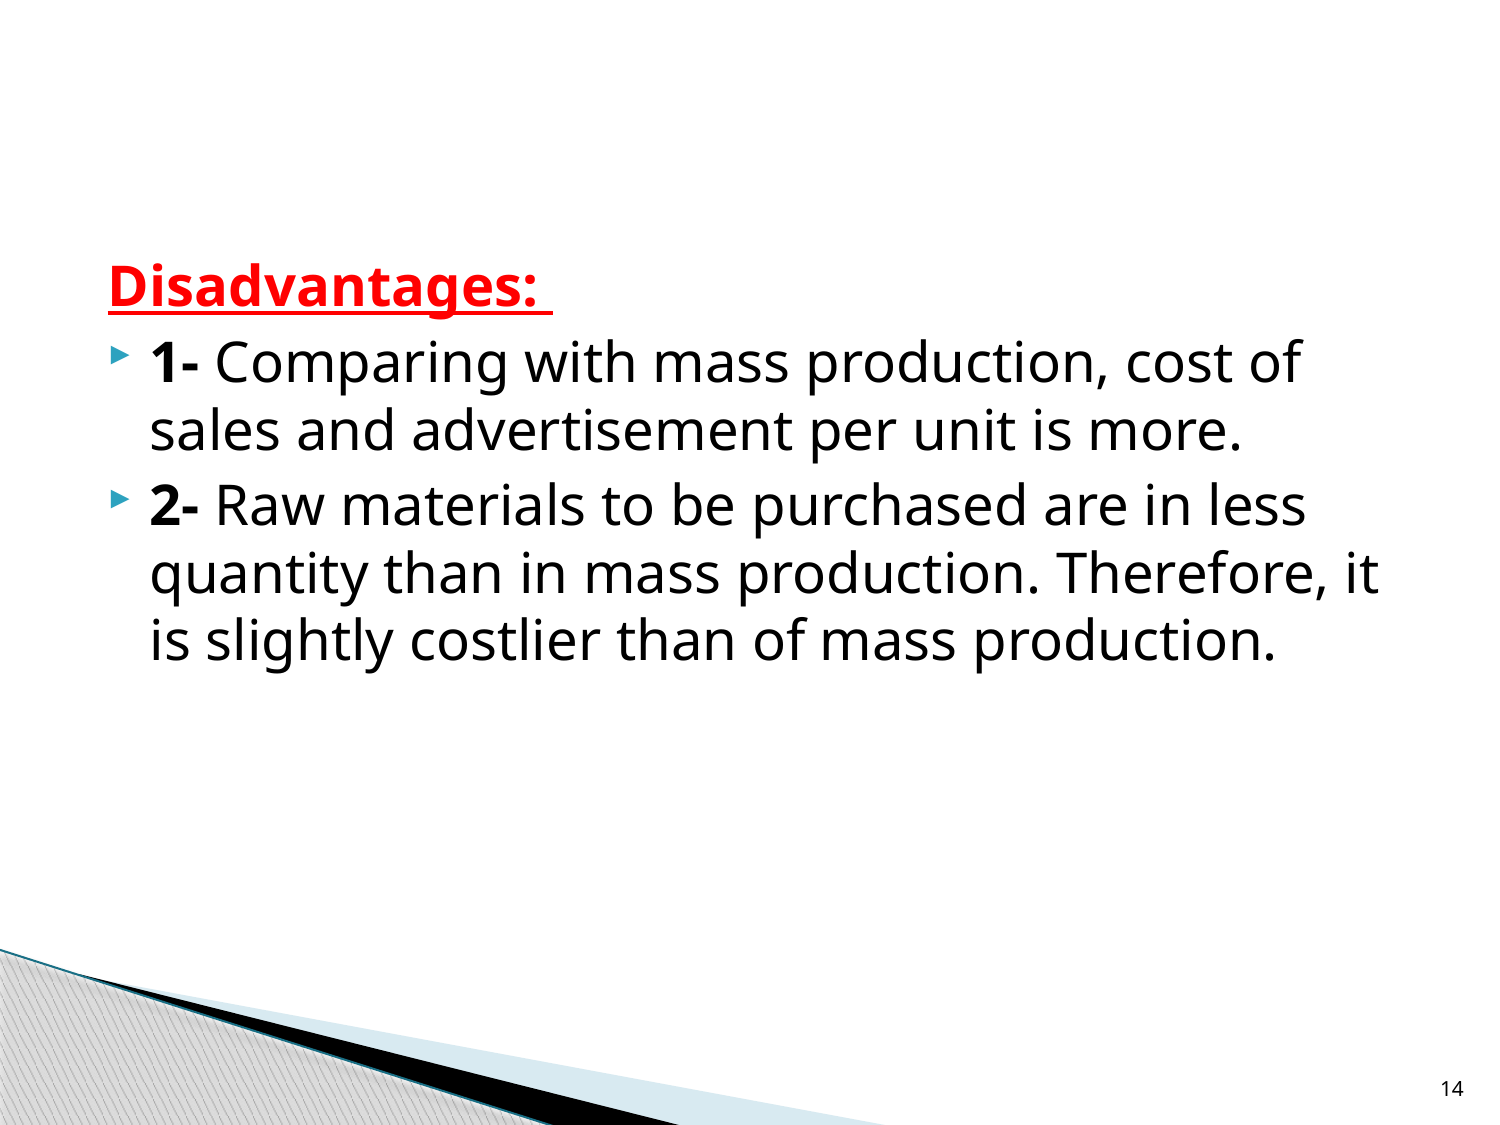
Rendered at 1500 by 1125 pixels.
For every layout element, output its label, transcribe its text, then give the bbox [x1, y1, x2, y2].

list Disadvantages: 1- Comparing with mass production, cost of sales and advertisement per unit is more. 2- Raw materials to be purchased are in less quantity than in mass production. Therefore, it is slightly costlier than of mass production. [75, 243, 1425, 986]
slide_number 14 [1418, 1051, 1479, 1112]
